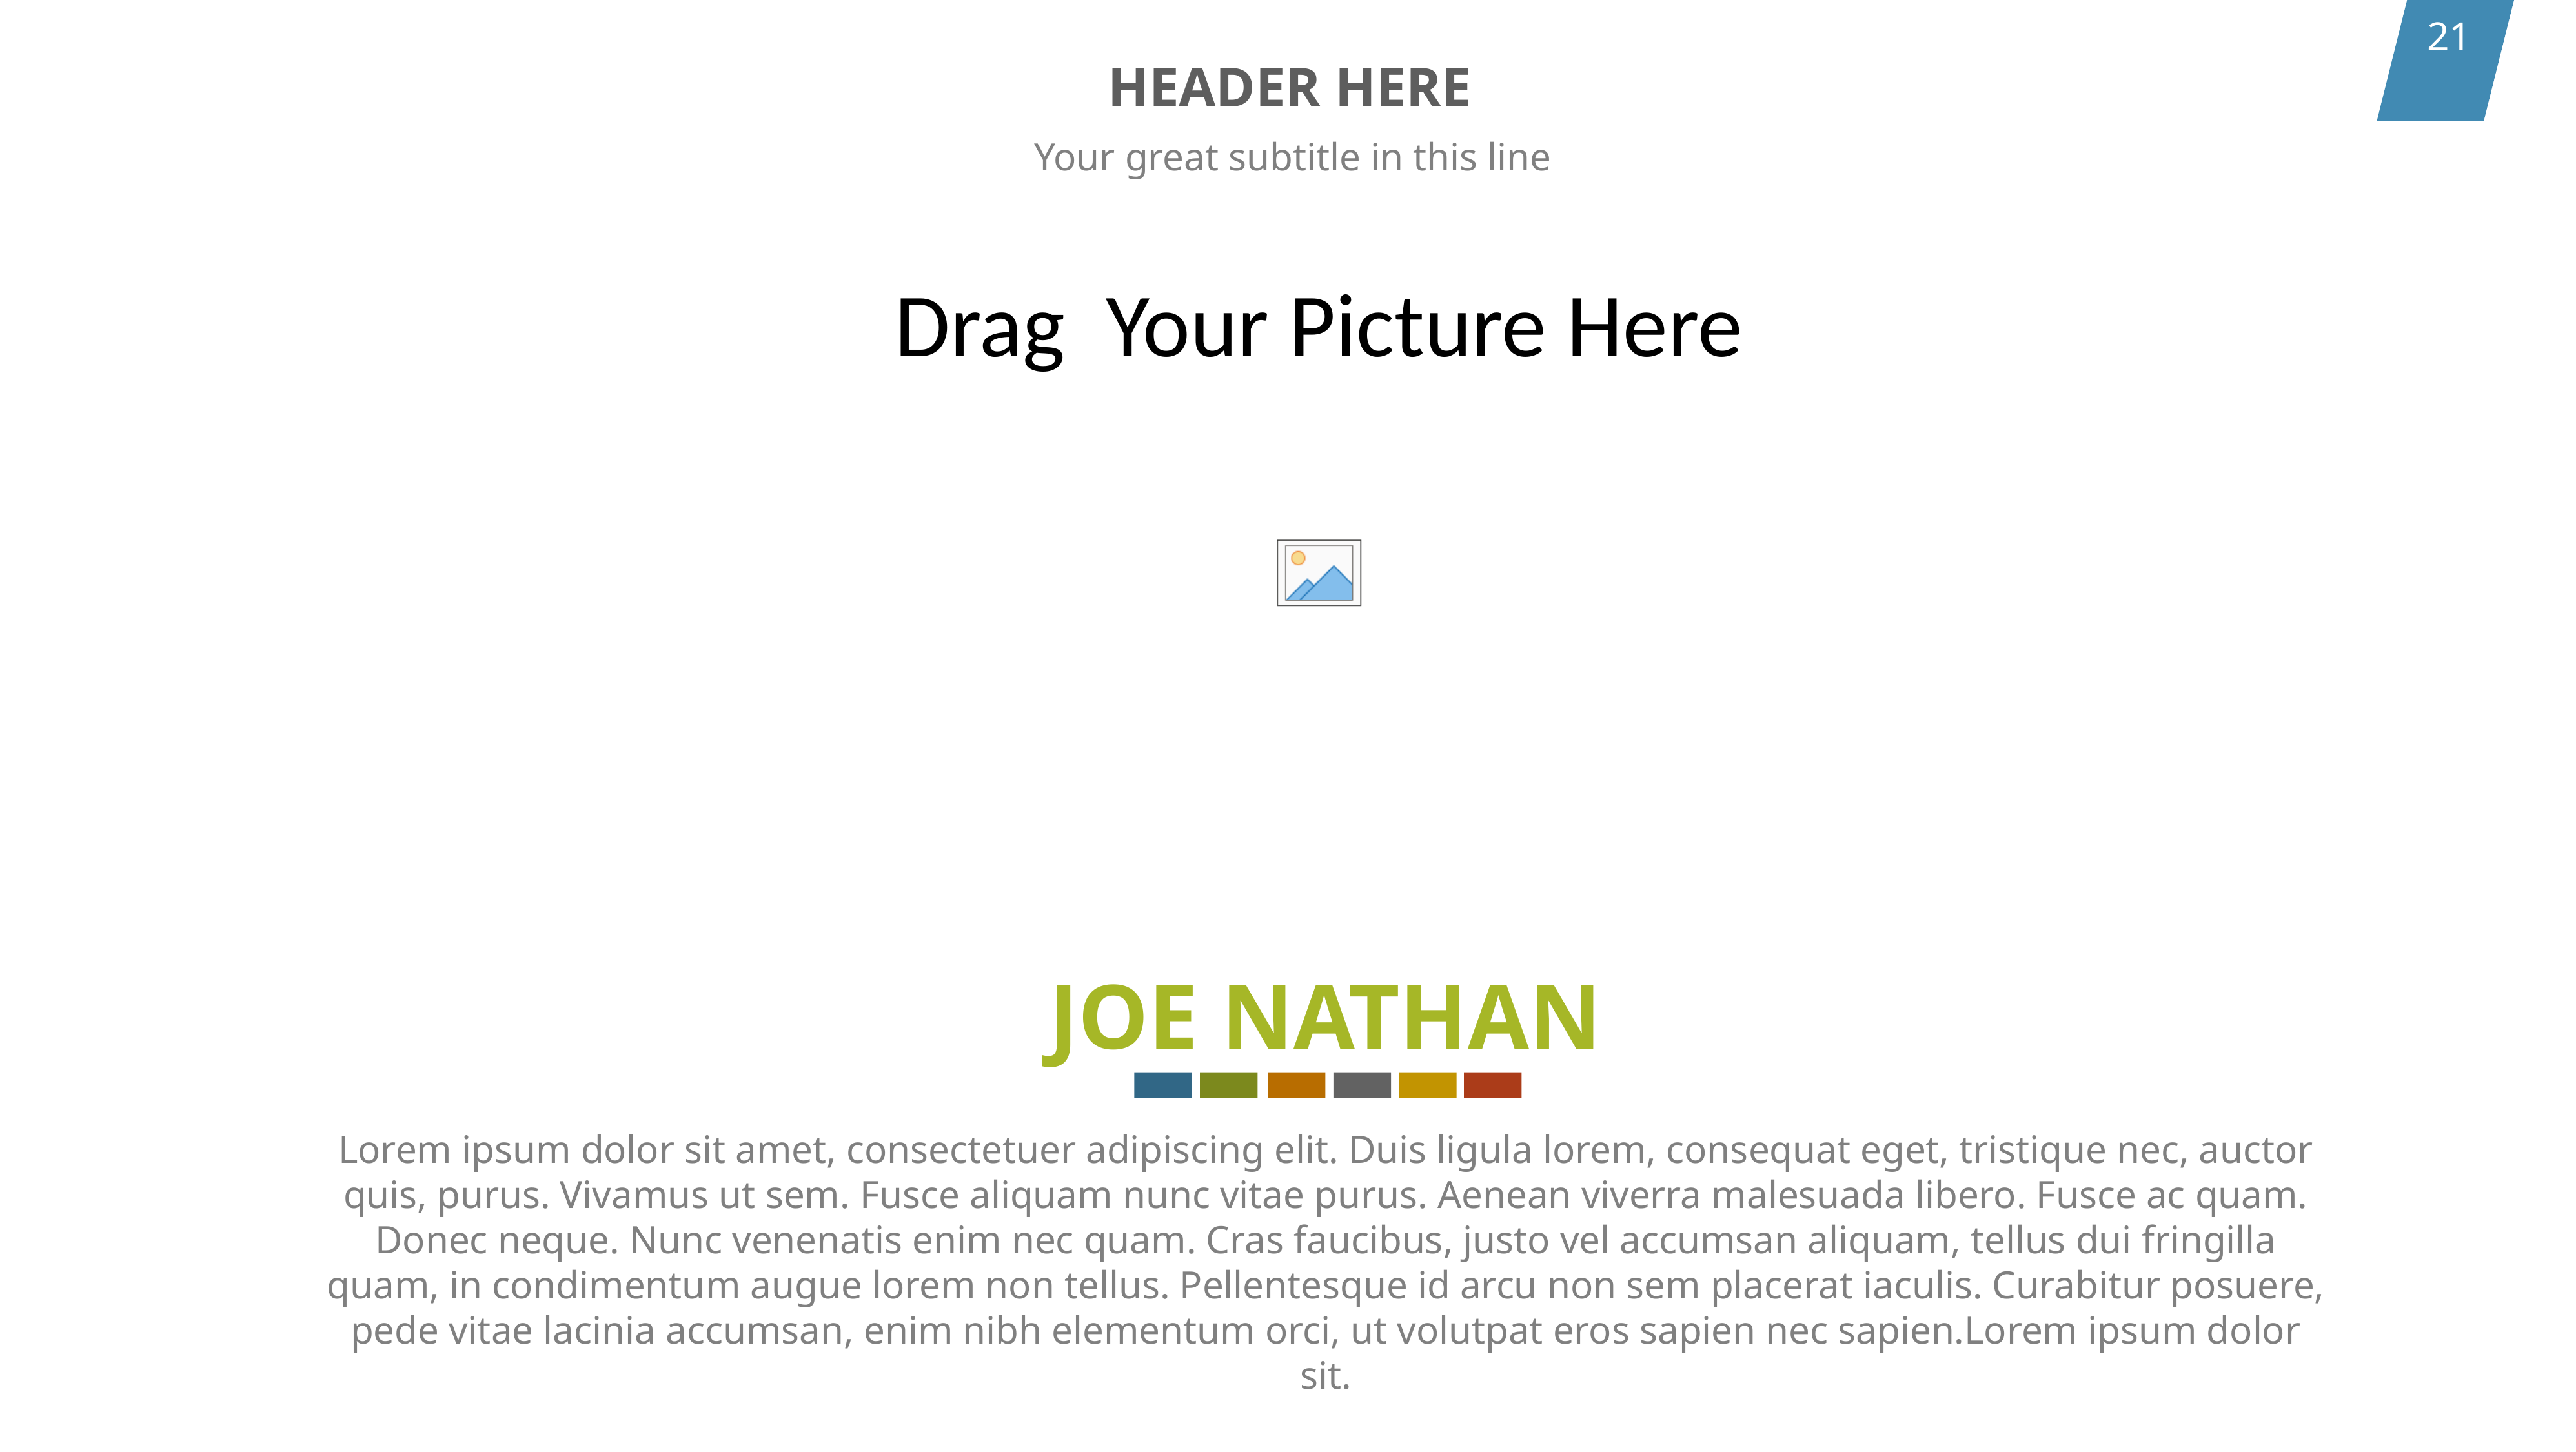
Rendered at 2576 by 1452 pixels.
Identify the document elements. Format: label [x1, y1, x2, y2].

text_box [298, 887, 2353, 1366]
picture [1020, 274, 1619, 872]
text_box [832, 48, 1748, 191]
